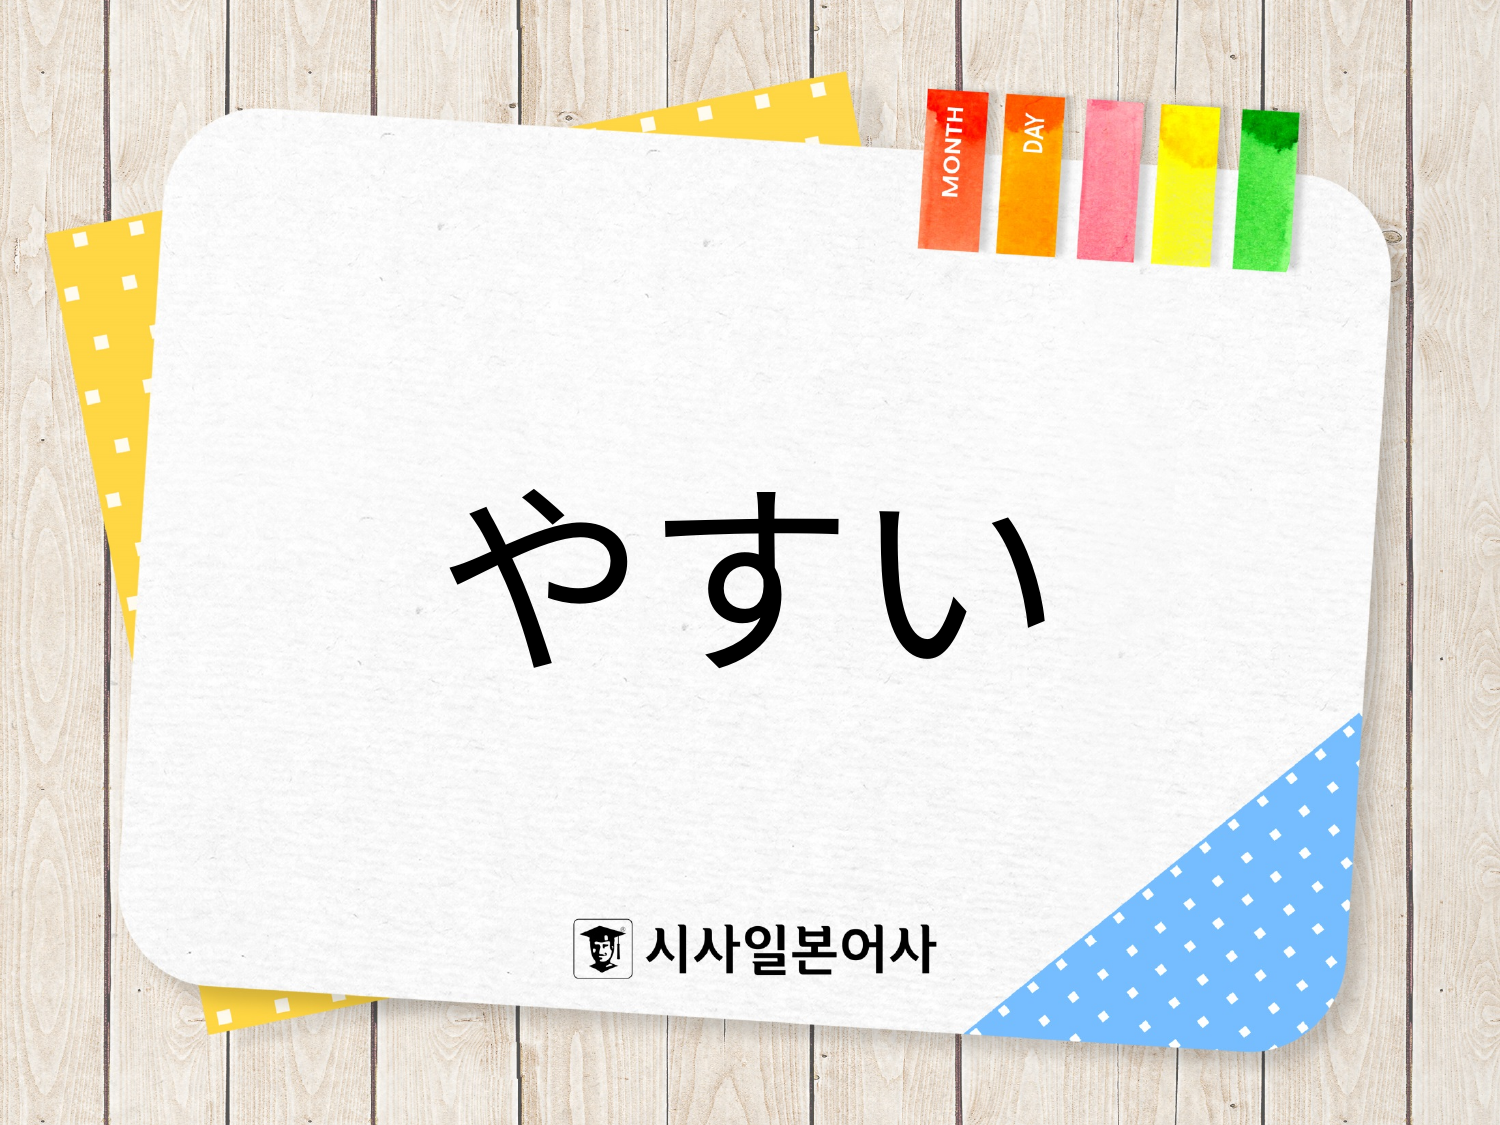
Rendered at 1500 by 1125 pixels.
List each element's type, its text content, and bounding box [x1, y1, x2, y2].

title やすい [75, 338, 1425, 811]
picture [0, 0, 1500, 1125]
